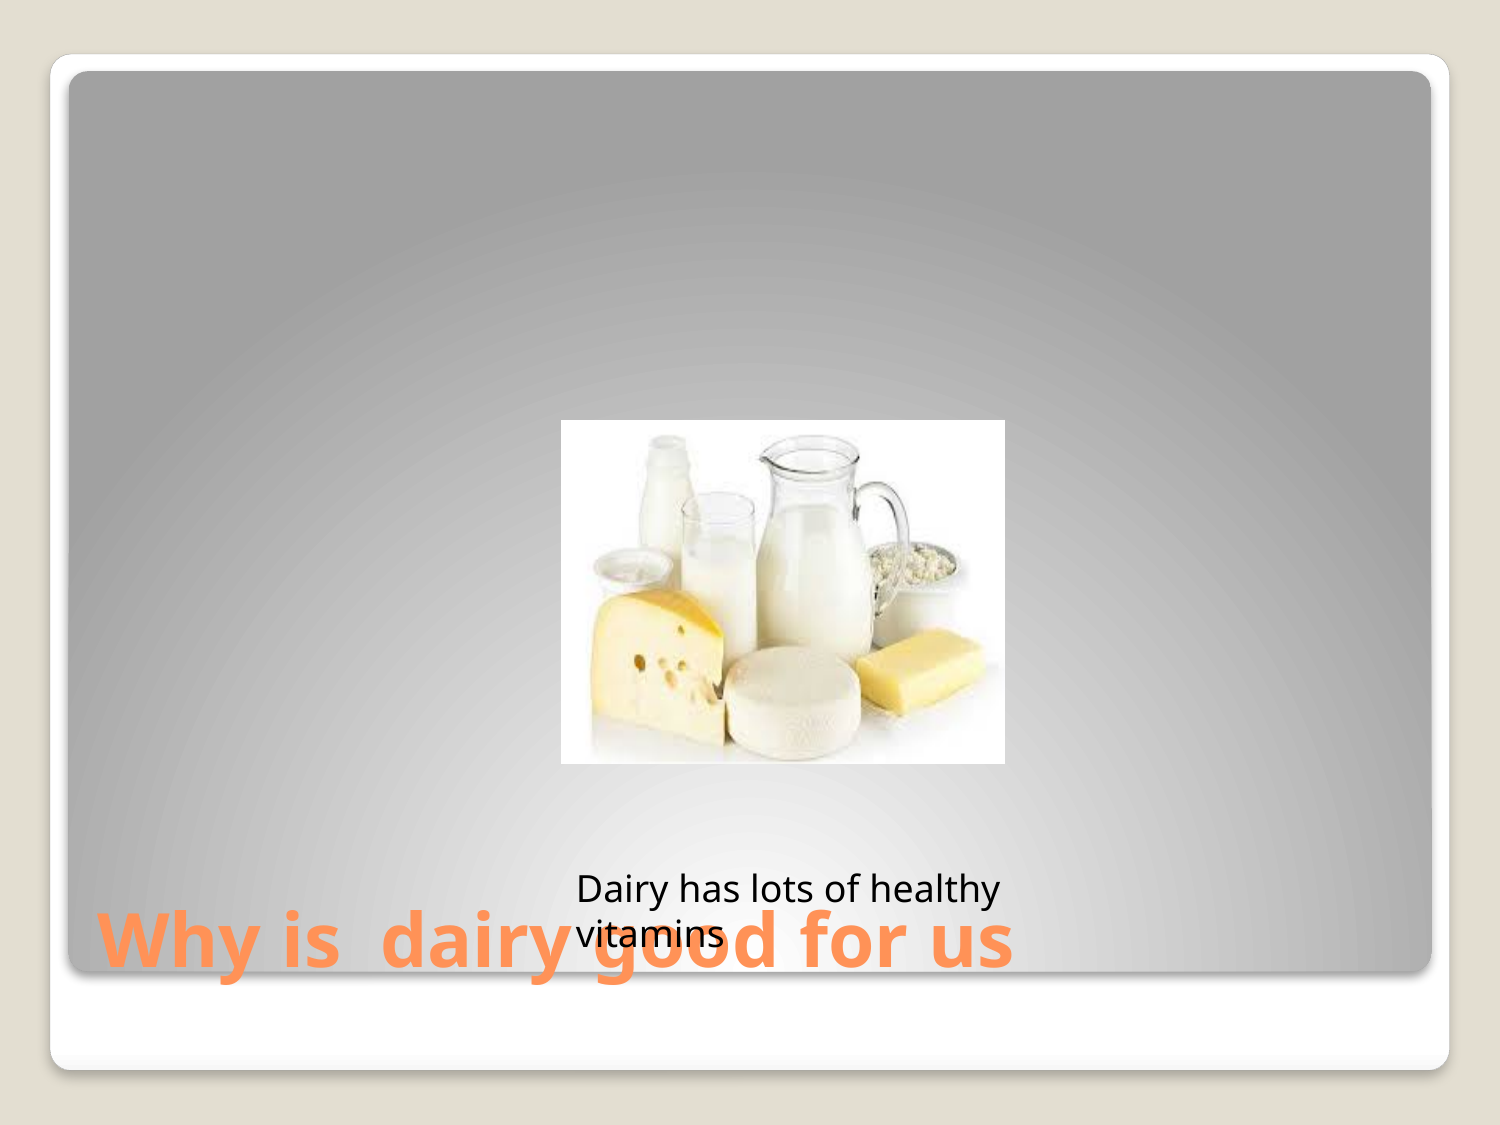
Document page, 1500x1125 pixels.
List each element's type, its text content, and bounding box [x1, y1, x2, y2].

picture [560, 420, 1005, 764]
text_box Dairy has lots of healthy vitamins [561, 857, 1058, 963]
title Why is dairy good for us [82, 817, 1425, 990]
